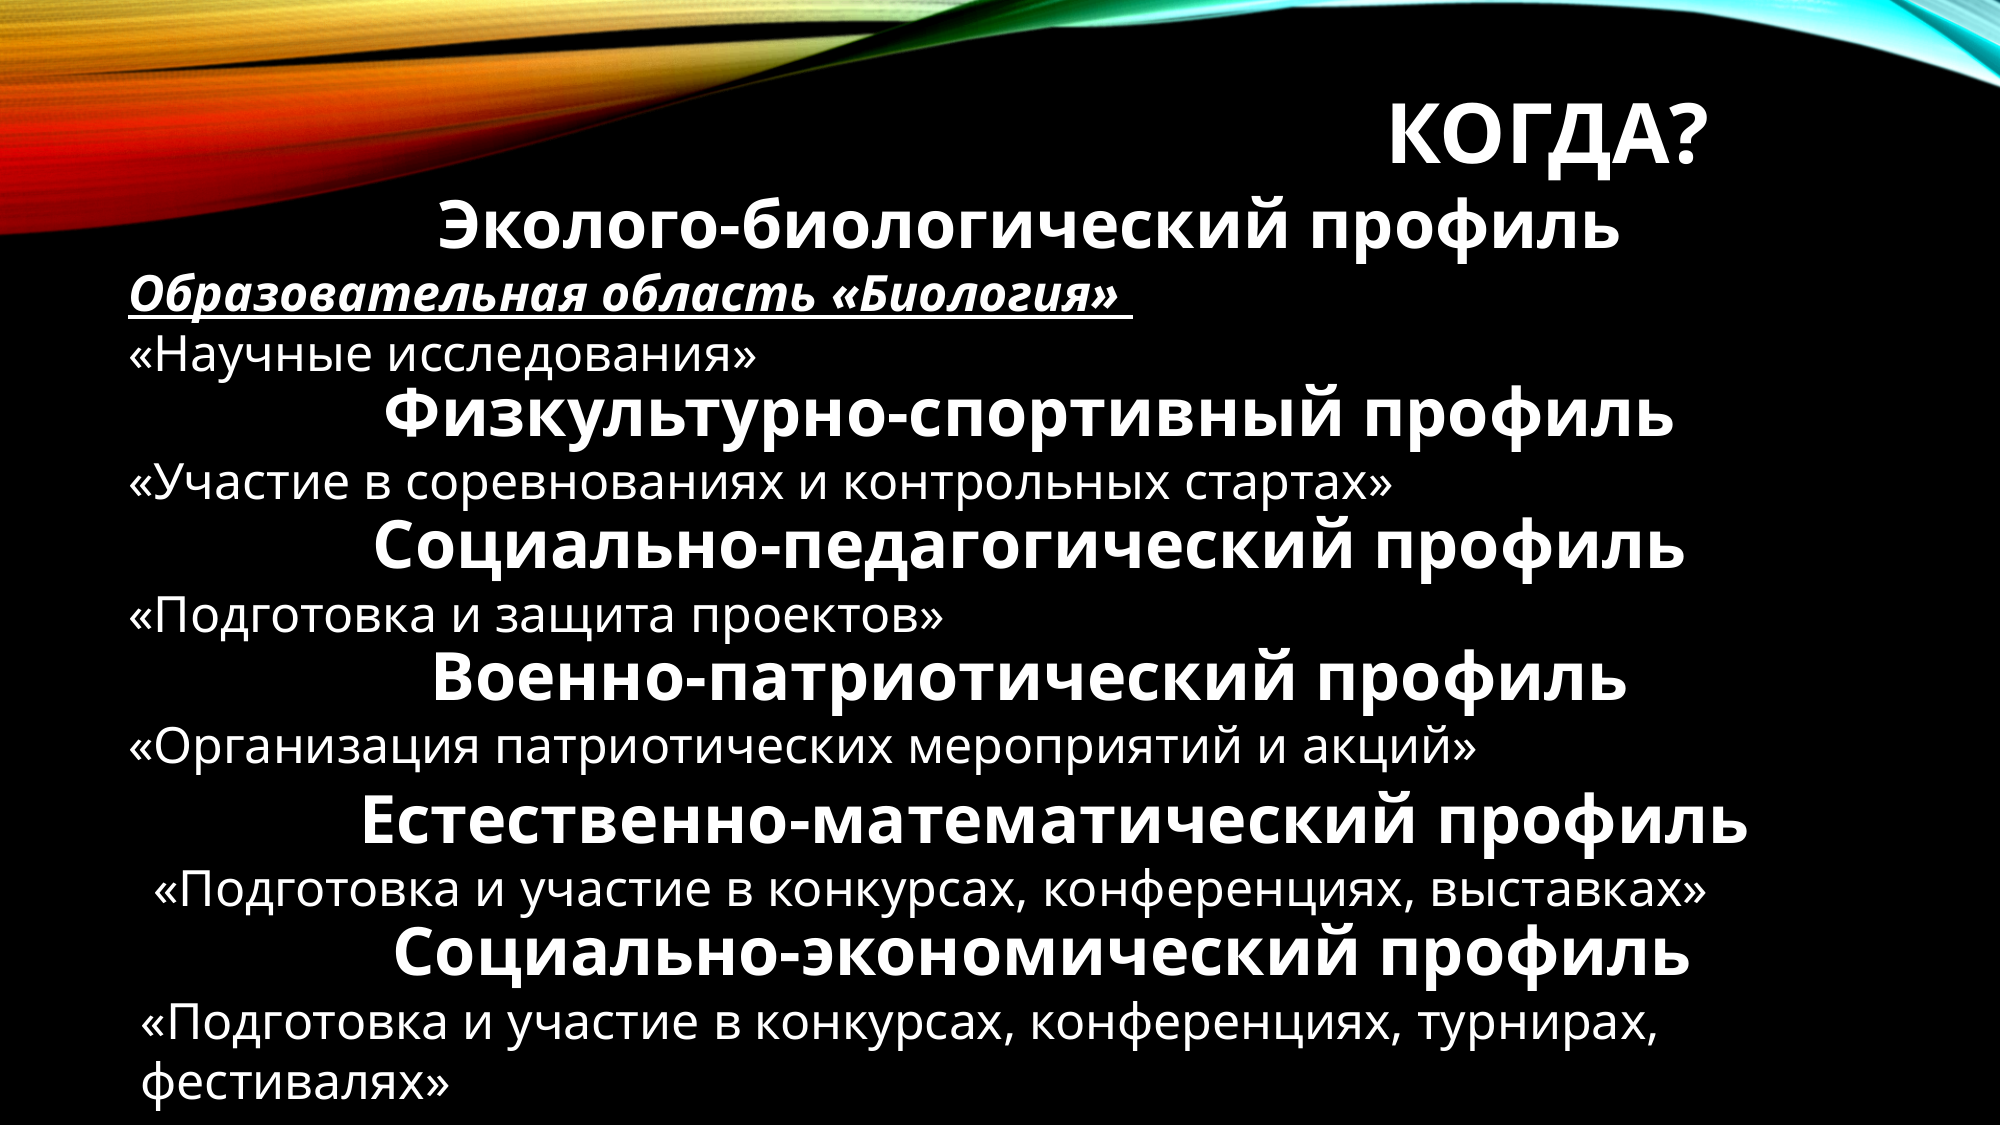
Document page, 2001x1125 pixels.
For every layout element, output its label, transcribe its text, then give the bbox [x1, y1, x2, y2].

picture [0, 0, 2000, 237]
text_box Физкультурно-спортивный профиль «Участие в соревнованиях и контрольных стартах» [113, 362, 1946, 494]
text_box Военно-патриотический профиль «Организация патриотических мероприятий и акций» [113, 626, 1946, 941]
title когда? [311, 30, 1725, 174]
text_box Эколого-биологический профиль Образовательная область «Биология» «Научные исследования» [113, 174, 1946, 362]
text_box Социально-экономический профиль «Подготовка и участие в конкурсах, конференциях, турнирах, фестивалях» [125, 901, 1959, 1125]
text_box Социально-педагогический профиль «Подготовка и защита проектов» [113, 494, 1946, 626]
text_box Естественно-математический профиль «Подготовка и участие в конкурсах, конференциях, выставках» [138, 769, 1971, 1084]
